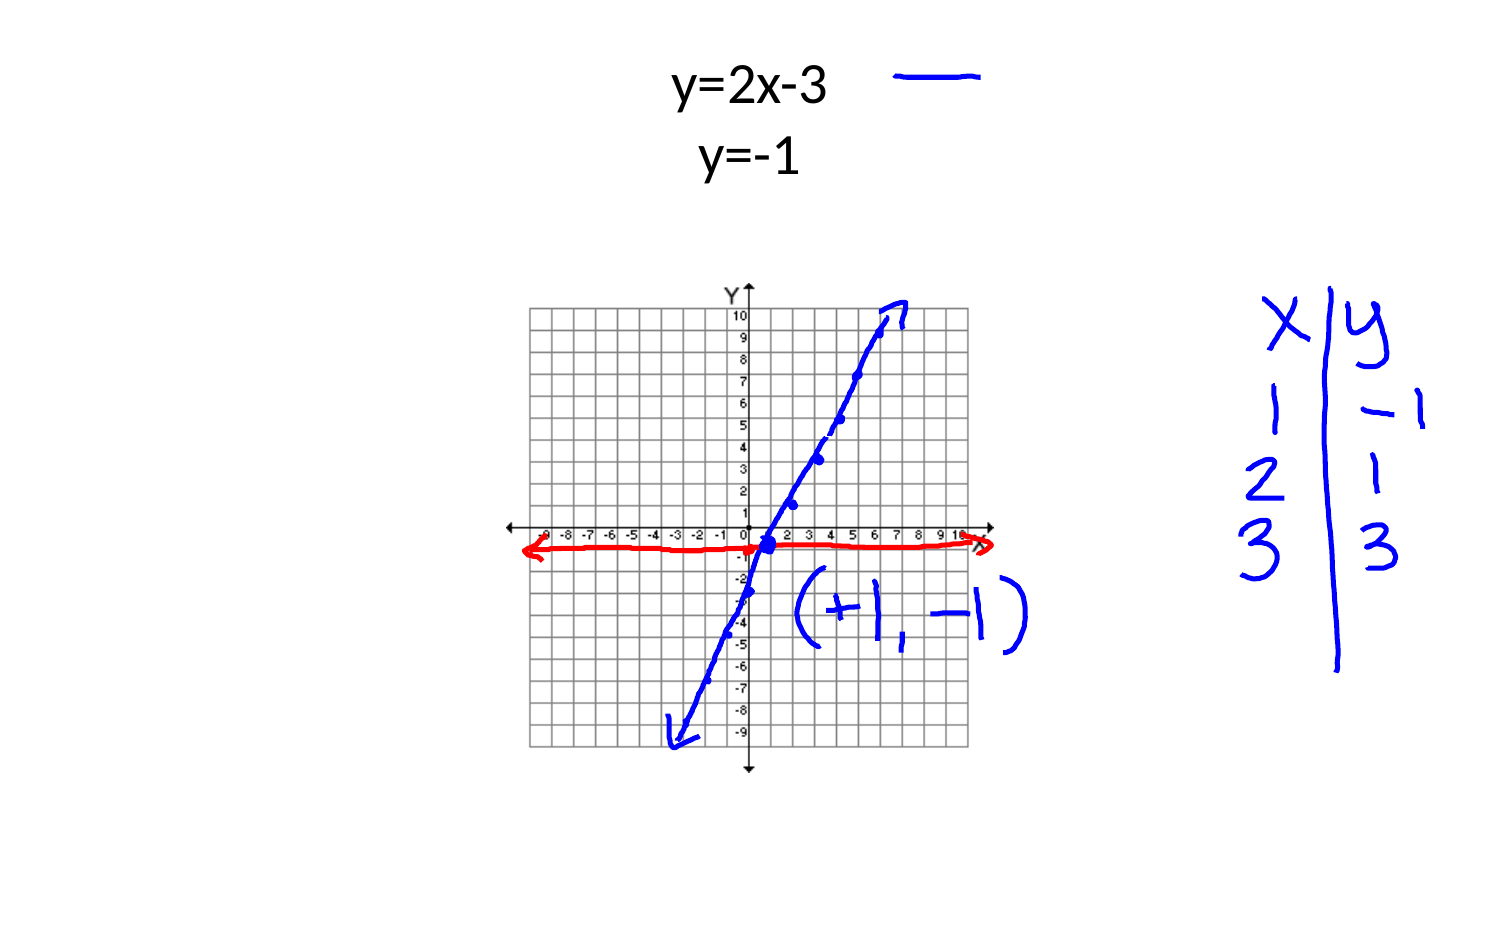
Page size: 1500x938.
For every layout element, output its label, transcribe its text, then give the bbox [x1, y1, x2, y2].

text_box [1416, 389, 1424, 429]
text_box [1247, 458, 1285, 499]
text_box [1371, 453, 1379, 494]
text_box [761, 537, 1026, 653]
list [505, 283, 994, 773]
text_box [1272, 384, 1277, 430]
text_box [1262, 298, 1286, 321]
title y=2x-3 y=-1 [75, 37, 1425, 194]
text_box [1323, 287, 1339, 673]
text_box [1346, 302, 1388, 368]
text_box [1362, 408, 1395, 416]
text_box [1268, 298, 1298, 351]
text_box [1240, 519, 1278, 580]
text_box [1286, 320, 1311, 341]
text_box [893, 74, 981, 79]
text_box [1361, 524, 1397, 569]
